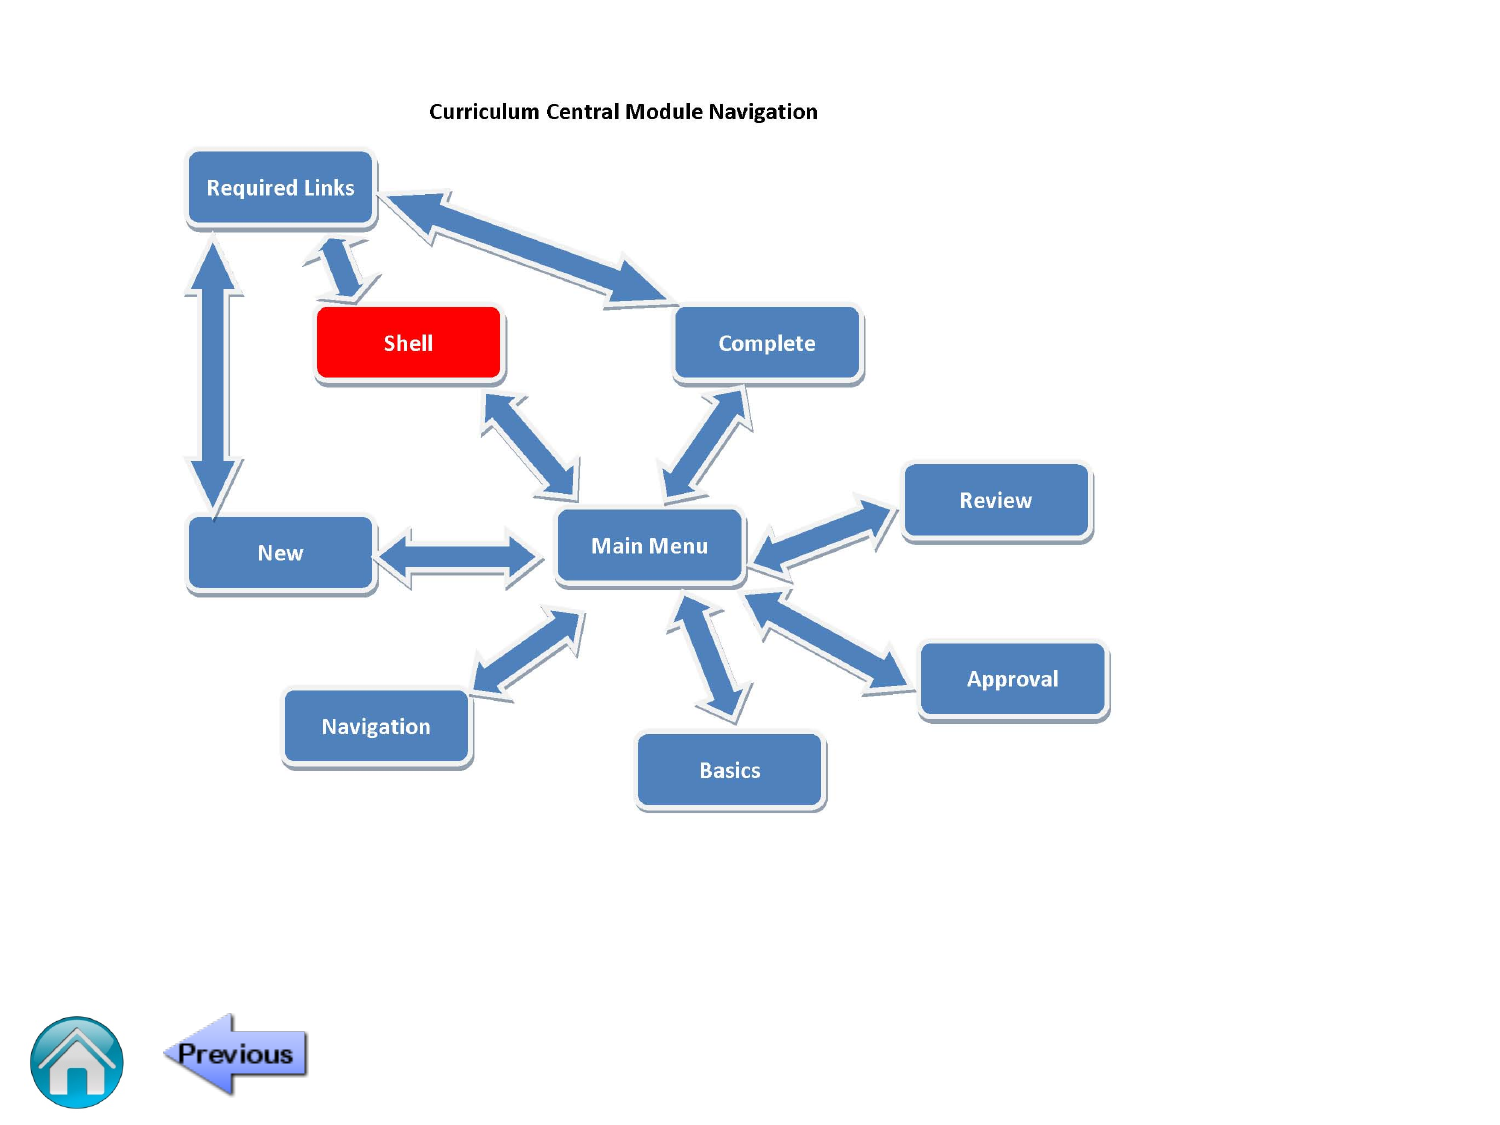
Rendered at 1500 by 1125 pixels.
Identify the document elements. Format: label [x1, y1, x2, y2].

picture [162, 1012, 313, 1102]
picture [21, 74, 1226, 1005]
picture [24, 1009, 129, 1113]
